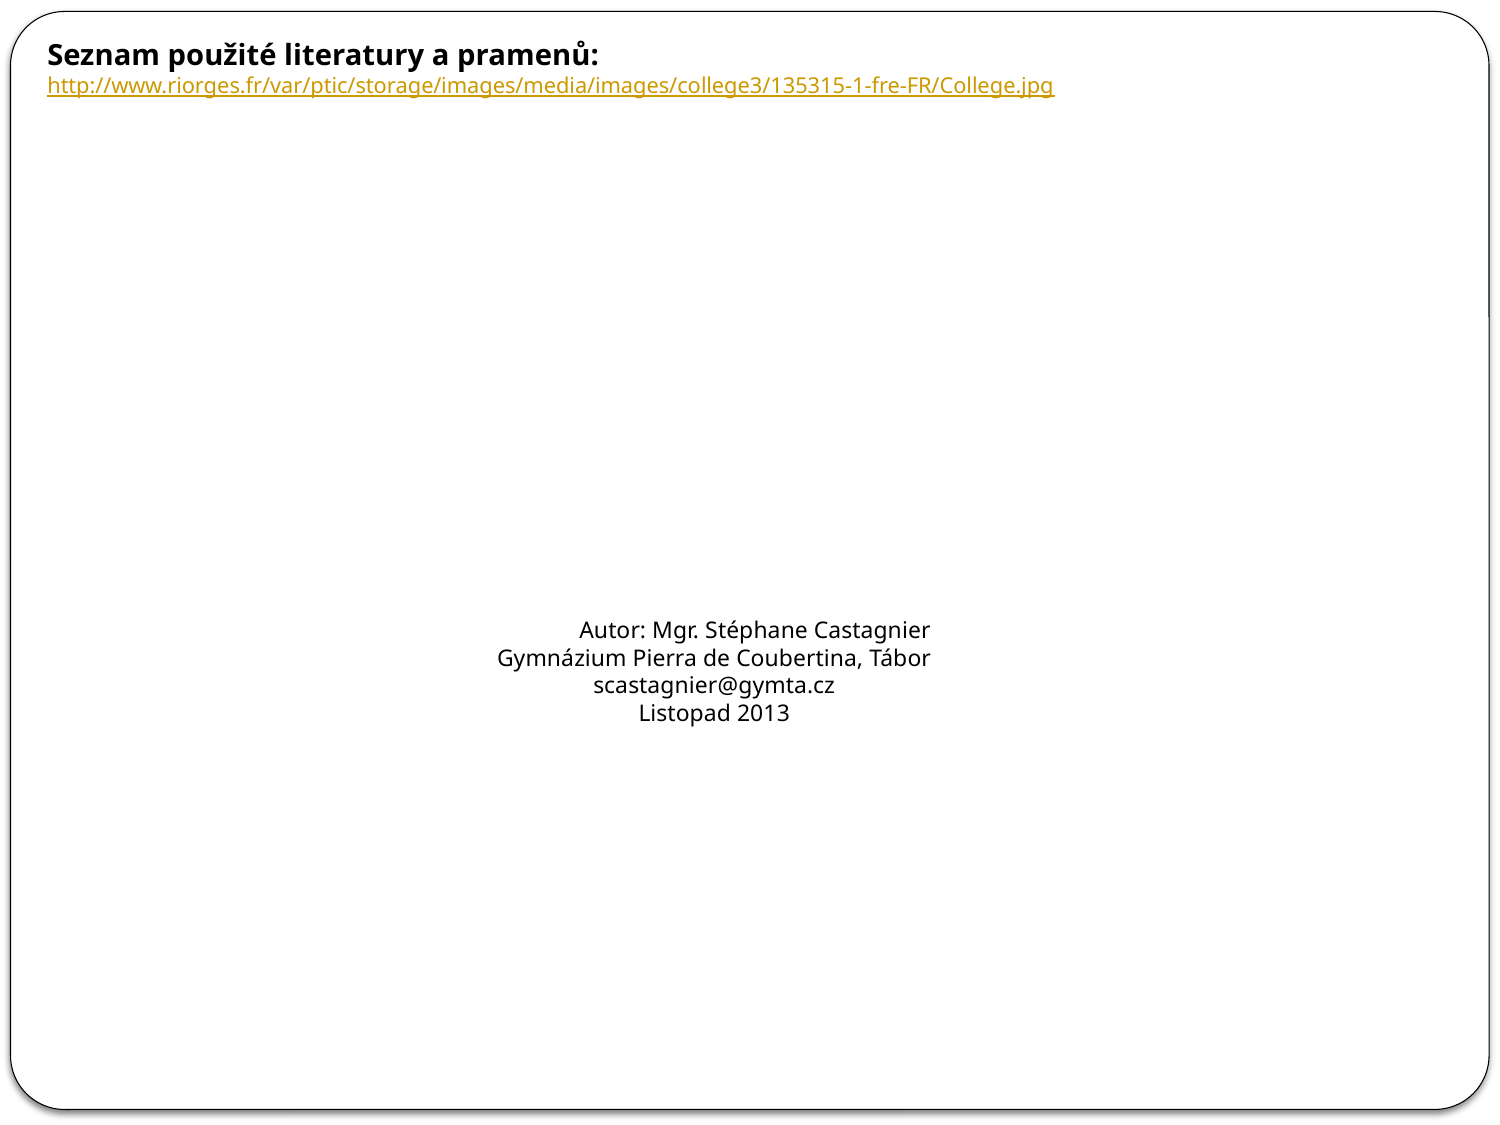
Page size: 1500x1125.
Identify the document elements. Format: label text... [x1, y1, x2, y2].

text_box [103, 84, 1424, 154]
text_box Seznam použité literatury a pramenů: http://www.riorges.fr/var/ptic/storage/images/media/images/college3/135315-1-fre-FR/College.jpg [33, 29, 1459, 143]
text_box Autor: Mgr. Stéphane Castagnier Gymnázium Pierra de Coubertina, Tábor scastagnier@gymta.cz Listopad 2013 [421, 609, 1007, 733]
